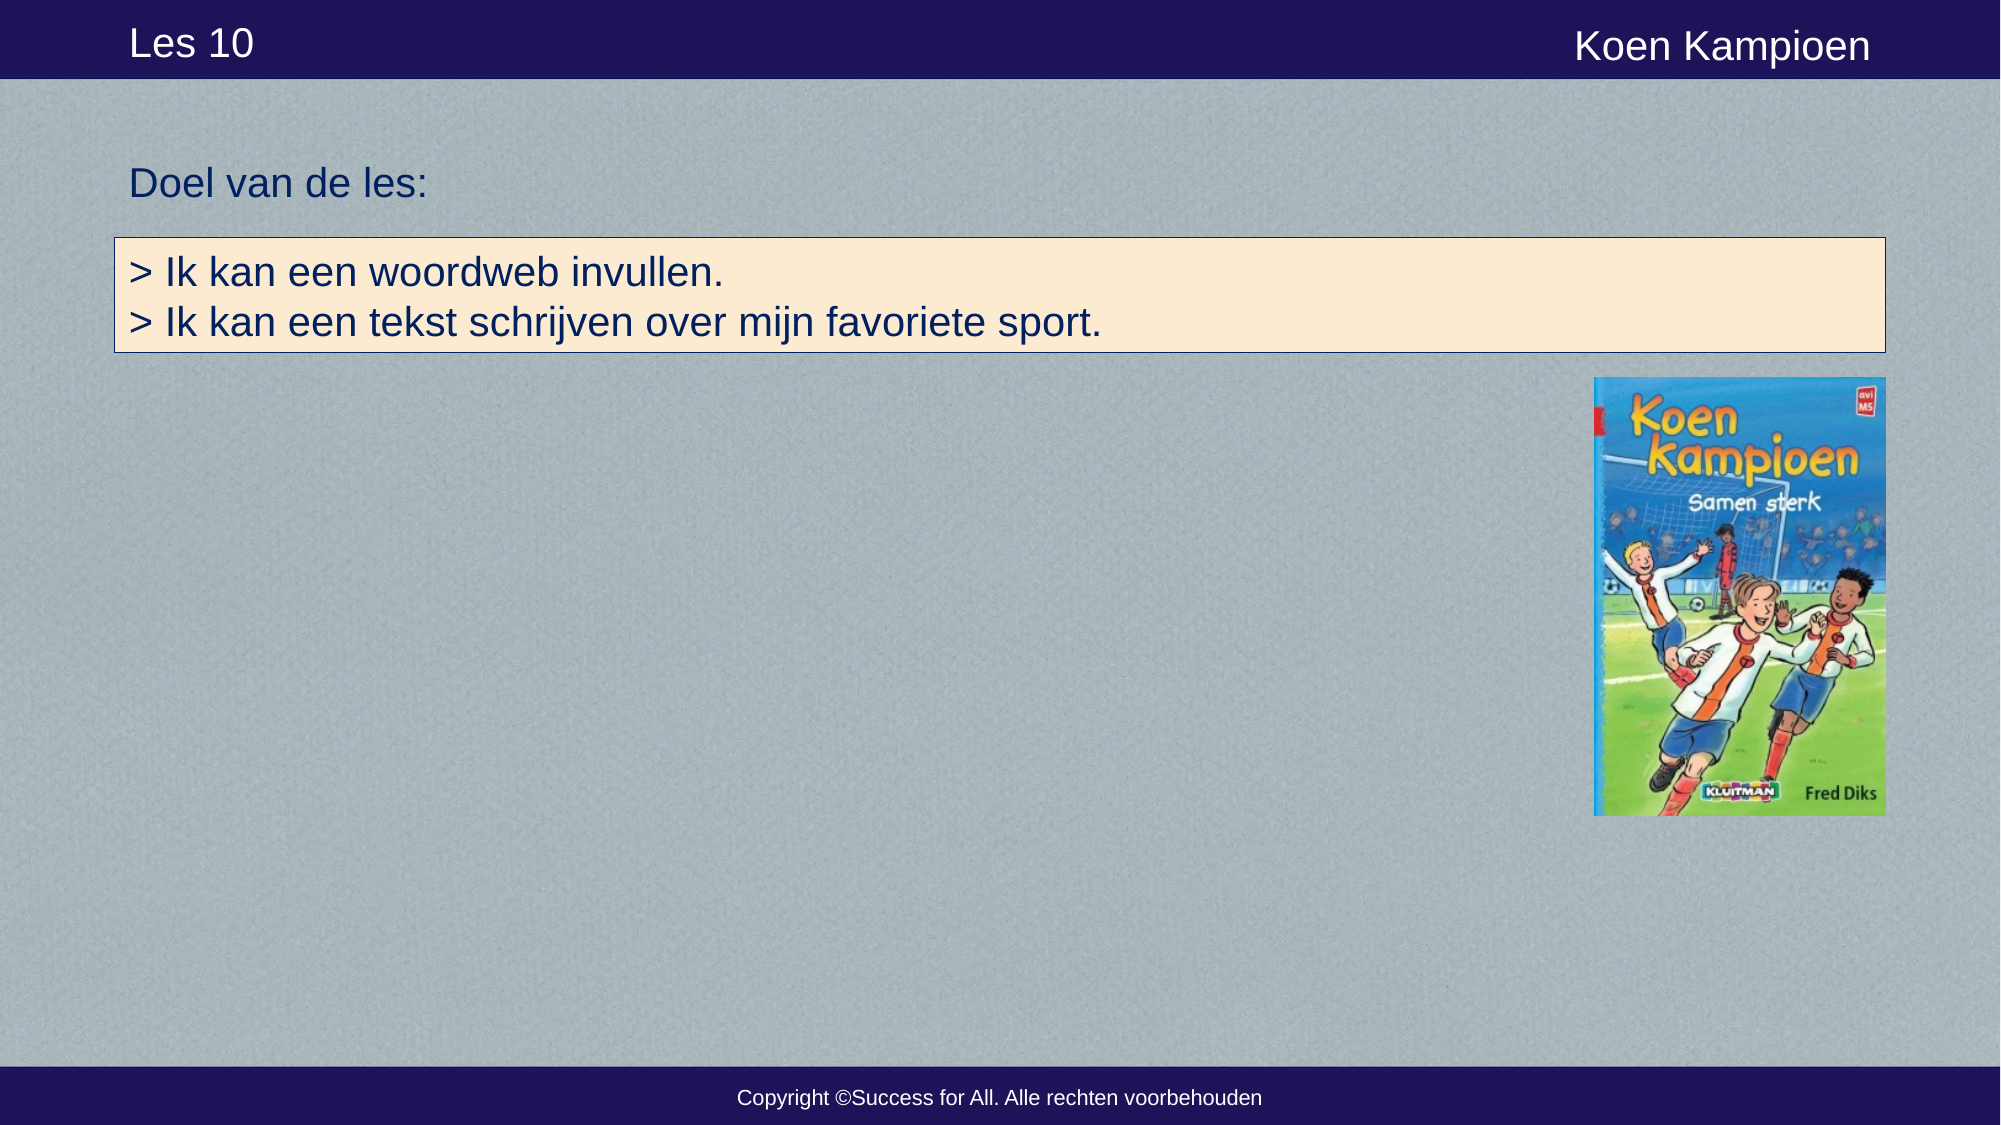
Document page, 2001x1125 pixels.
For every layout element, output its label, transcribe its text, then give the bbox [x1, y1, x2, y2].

picture [0, 0, 2001, 1125]
text_box Les 10 [114, 8, 354, 73]
text_box Doel van de les: [113, 148, 1635, 214]
text_box Koen Kampioen [1000, 11, 1886, 76]
text_box > Ik kan een woordweb invullen. > Ik kan een tekst schrijven over mijn favoriete sport. [114, 237, 1886, 353]
text_box Copyright ©Success for All. Alle rechten voorbehouden [0, 1076, 2000, 1125]
